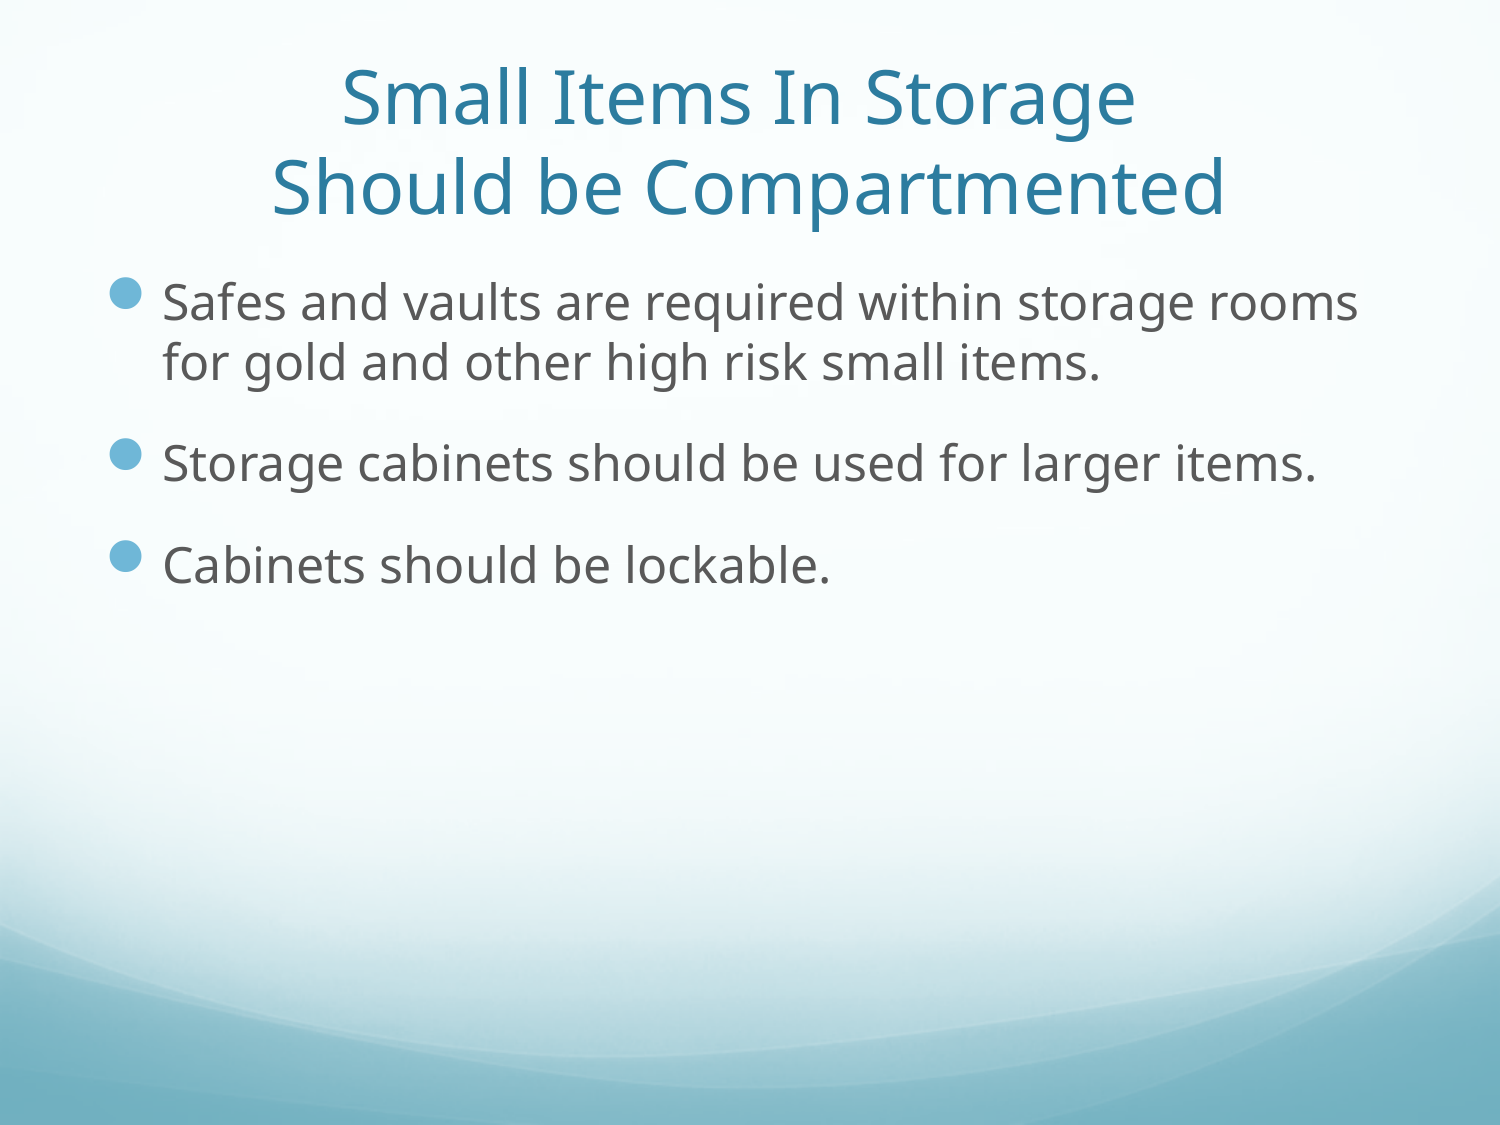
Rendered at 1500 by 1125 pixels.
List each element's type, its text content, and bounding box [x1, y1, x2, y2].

list Safes and vaults are required within storage rooms for gold and other high risk small items. Storage cabinets should be used for larger items. Cabinets should be lockable. [90, 262, 1410, 975]
title Small Items In Storage Should be Compartmented [90, 17, 1410, 237]
